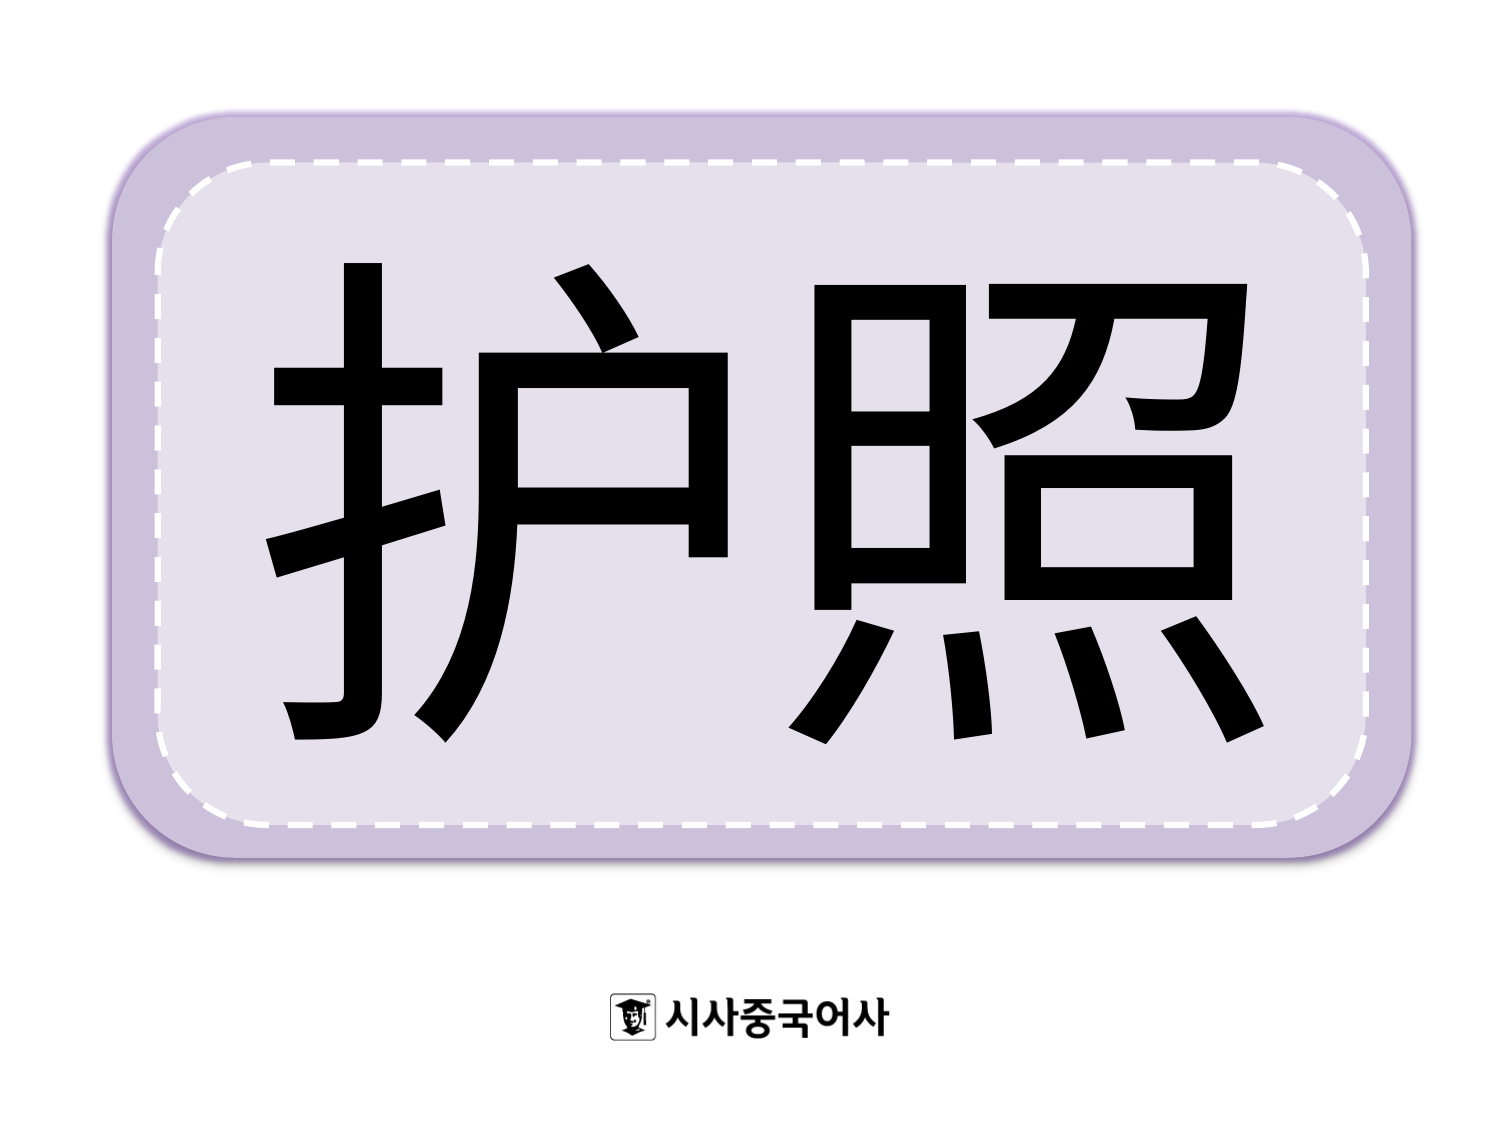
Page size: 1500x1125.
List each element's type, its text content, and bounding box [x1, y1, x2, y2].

picture [602, 987, 898, 1047]
text_box 护照 [162, 160, 1371, 824]
